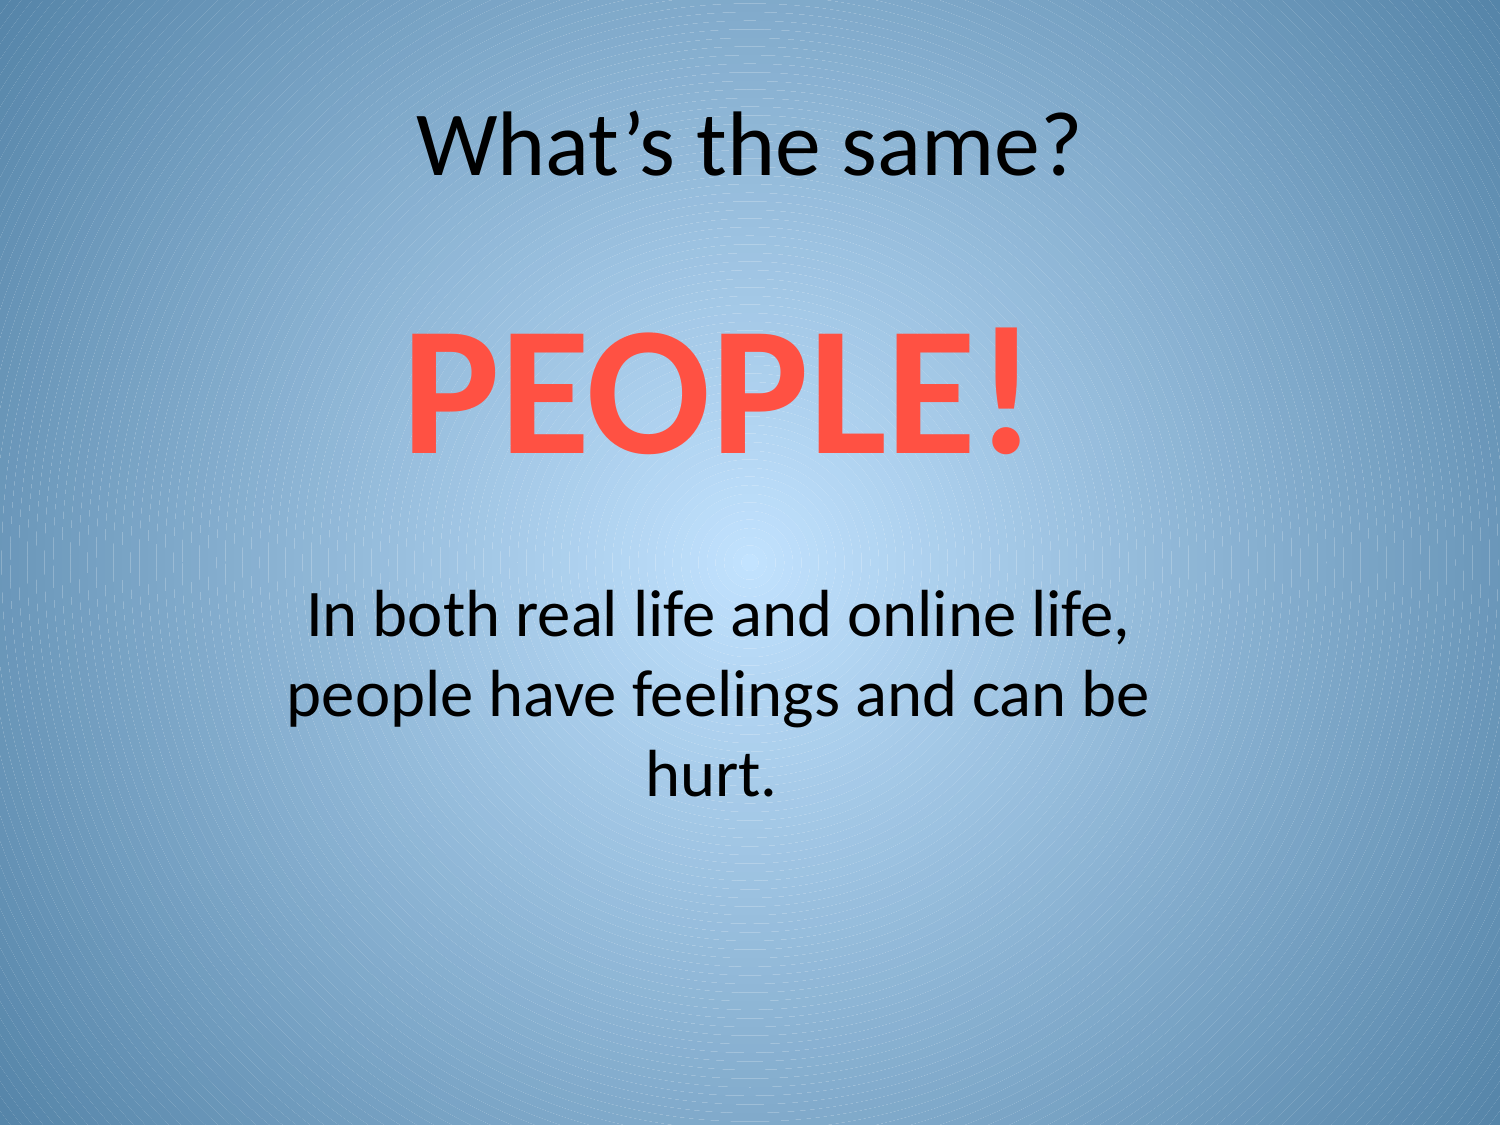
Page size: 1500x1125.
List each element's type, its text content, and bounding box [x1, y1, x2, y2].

title What’s the same? [75, 45, 1425, 233]
list PEOPLE! [387, 262, 1125, 500]
text_box In both real life and online life, people have feelings and can be hurt. [212, 562, 1225, 818]
